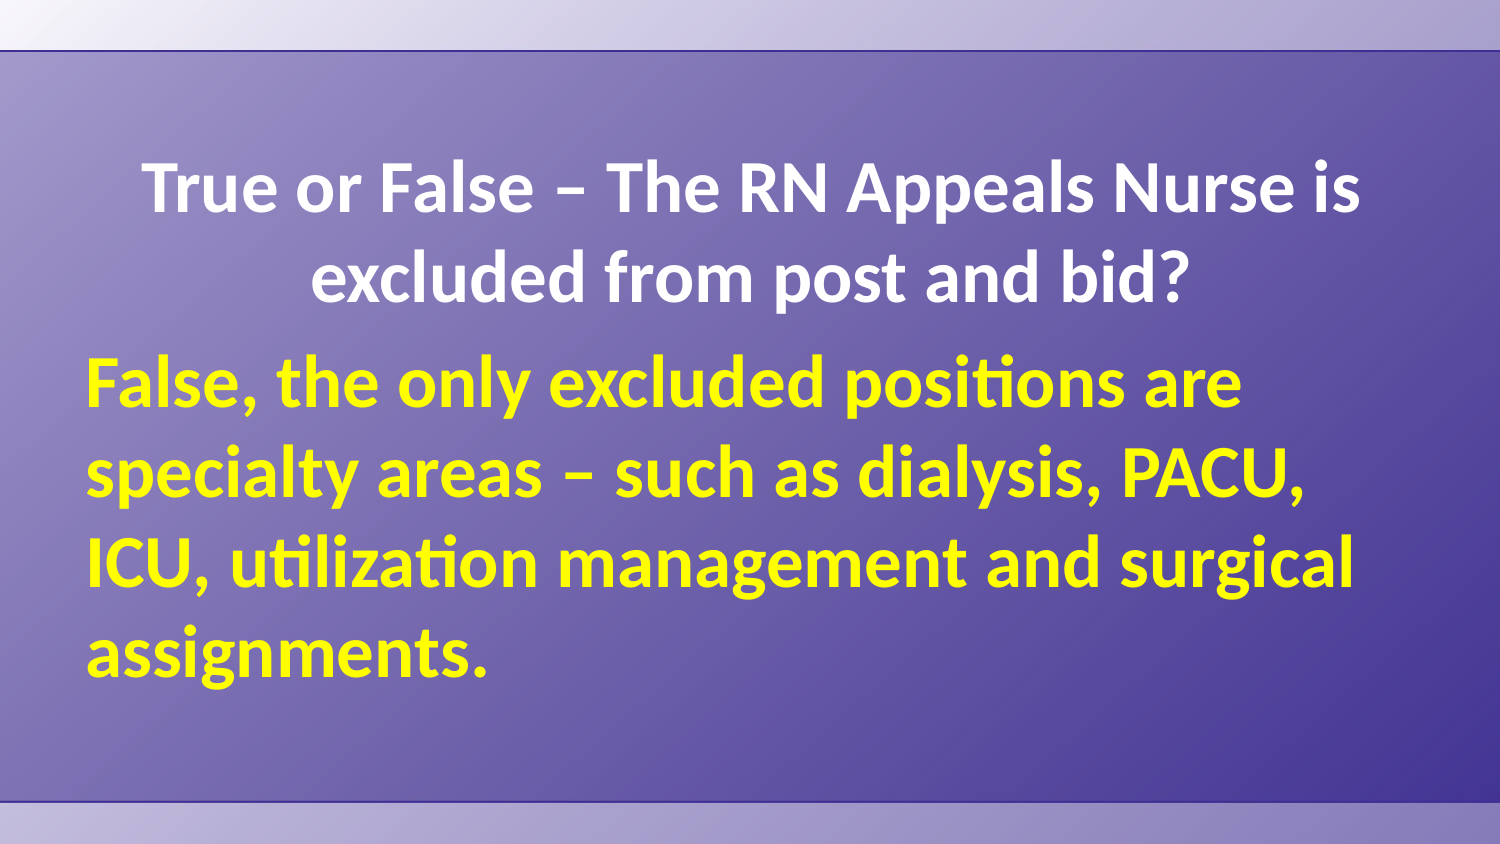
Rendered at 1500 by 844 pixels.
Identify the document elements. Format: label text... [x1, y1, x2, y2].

list True or False – The RN Appeals Nurse is excluded from post and bid? False, the only excluded positions are specialty areas – such as dialysis, PACU, ICU, utilization management and surgical assignments. [70, 130, 1434, 760]
picture [0, 0, 1500, 844]
